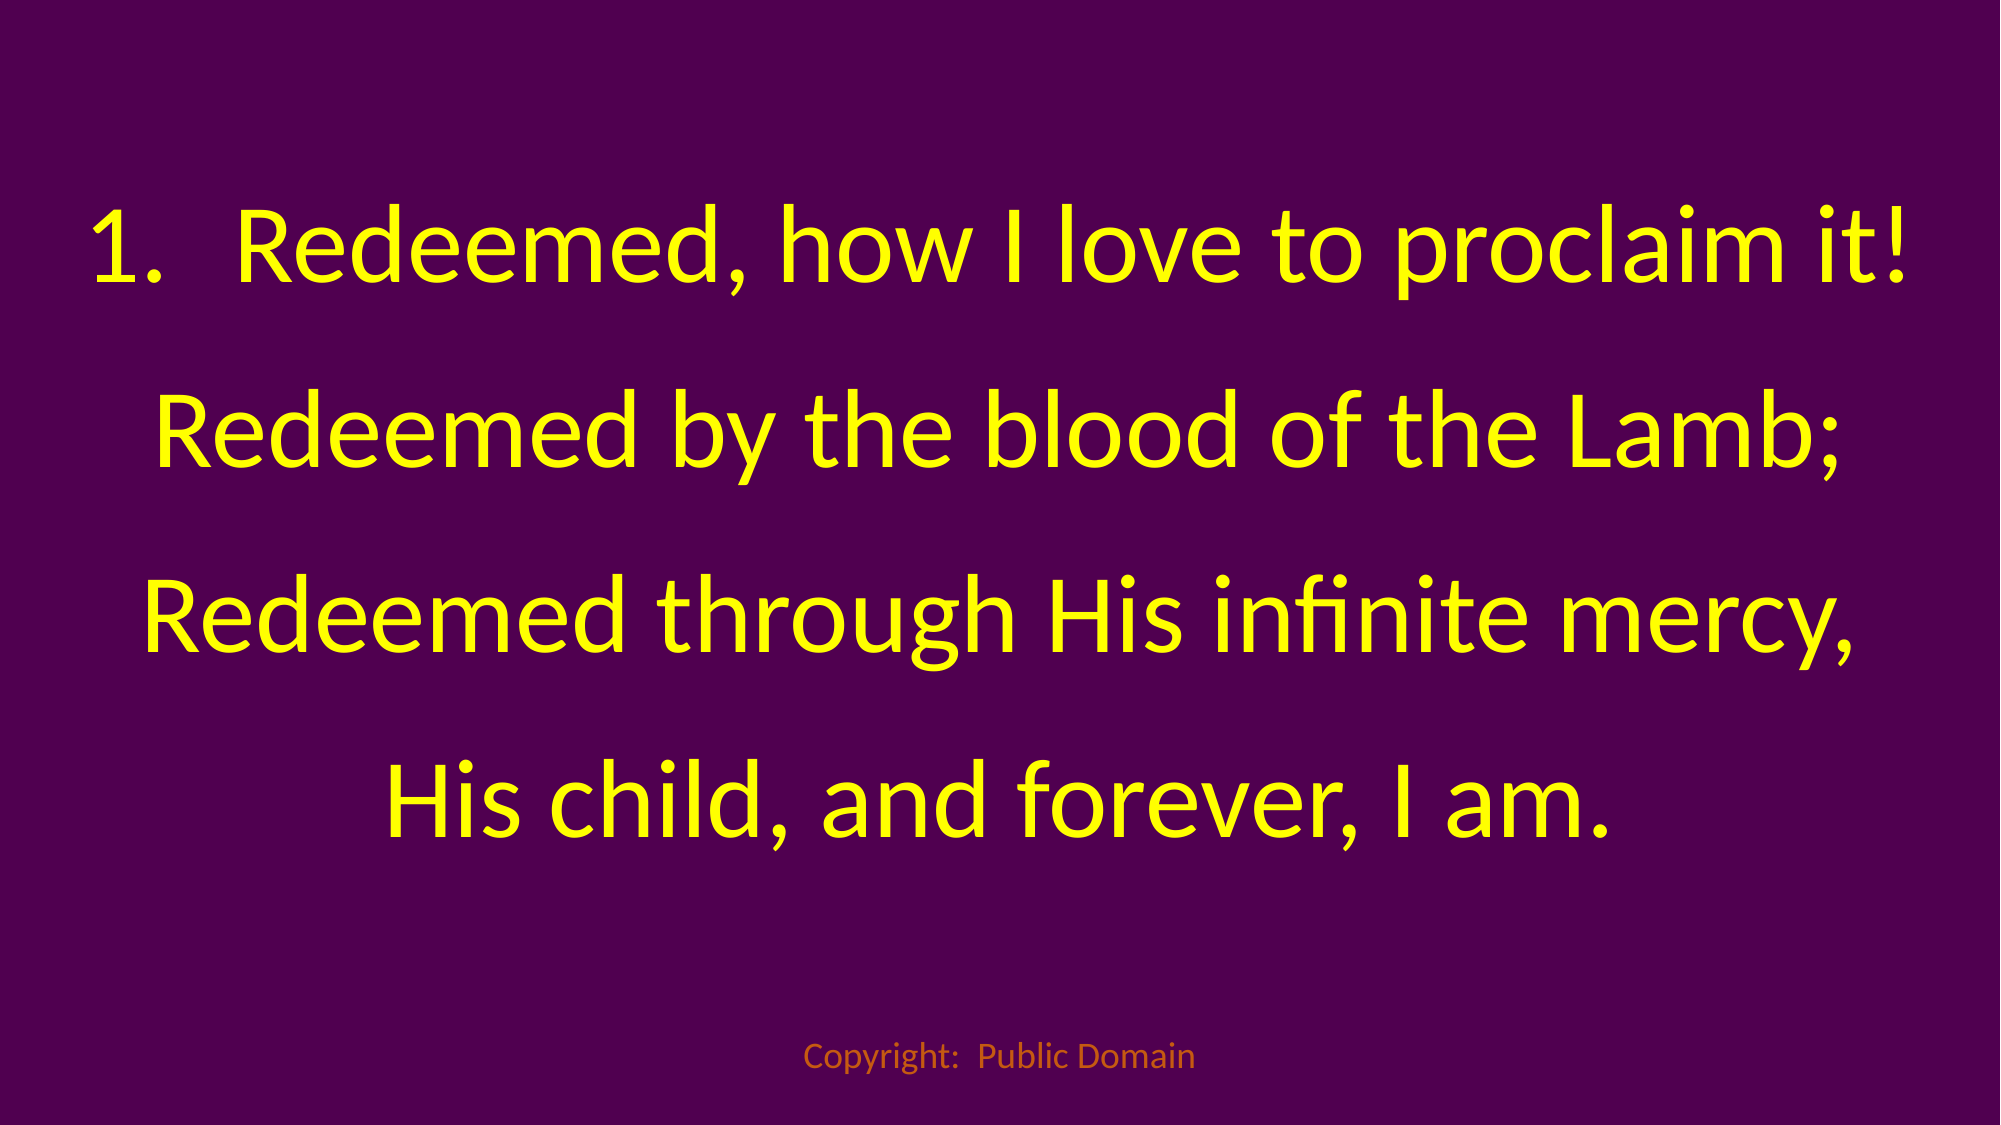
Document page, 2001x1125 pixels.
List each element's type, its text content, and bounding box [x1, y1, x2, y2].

text_box 1. Redeemed, how I love to proclaim it! Redeemed by the blood of the Lamb; Redeemed through His infinite mercy, His child, and forever, I am. [0, 162, 2000, 868]
text_box Copyright: Public Domain [26, 1023, 1973, 1083]
